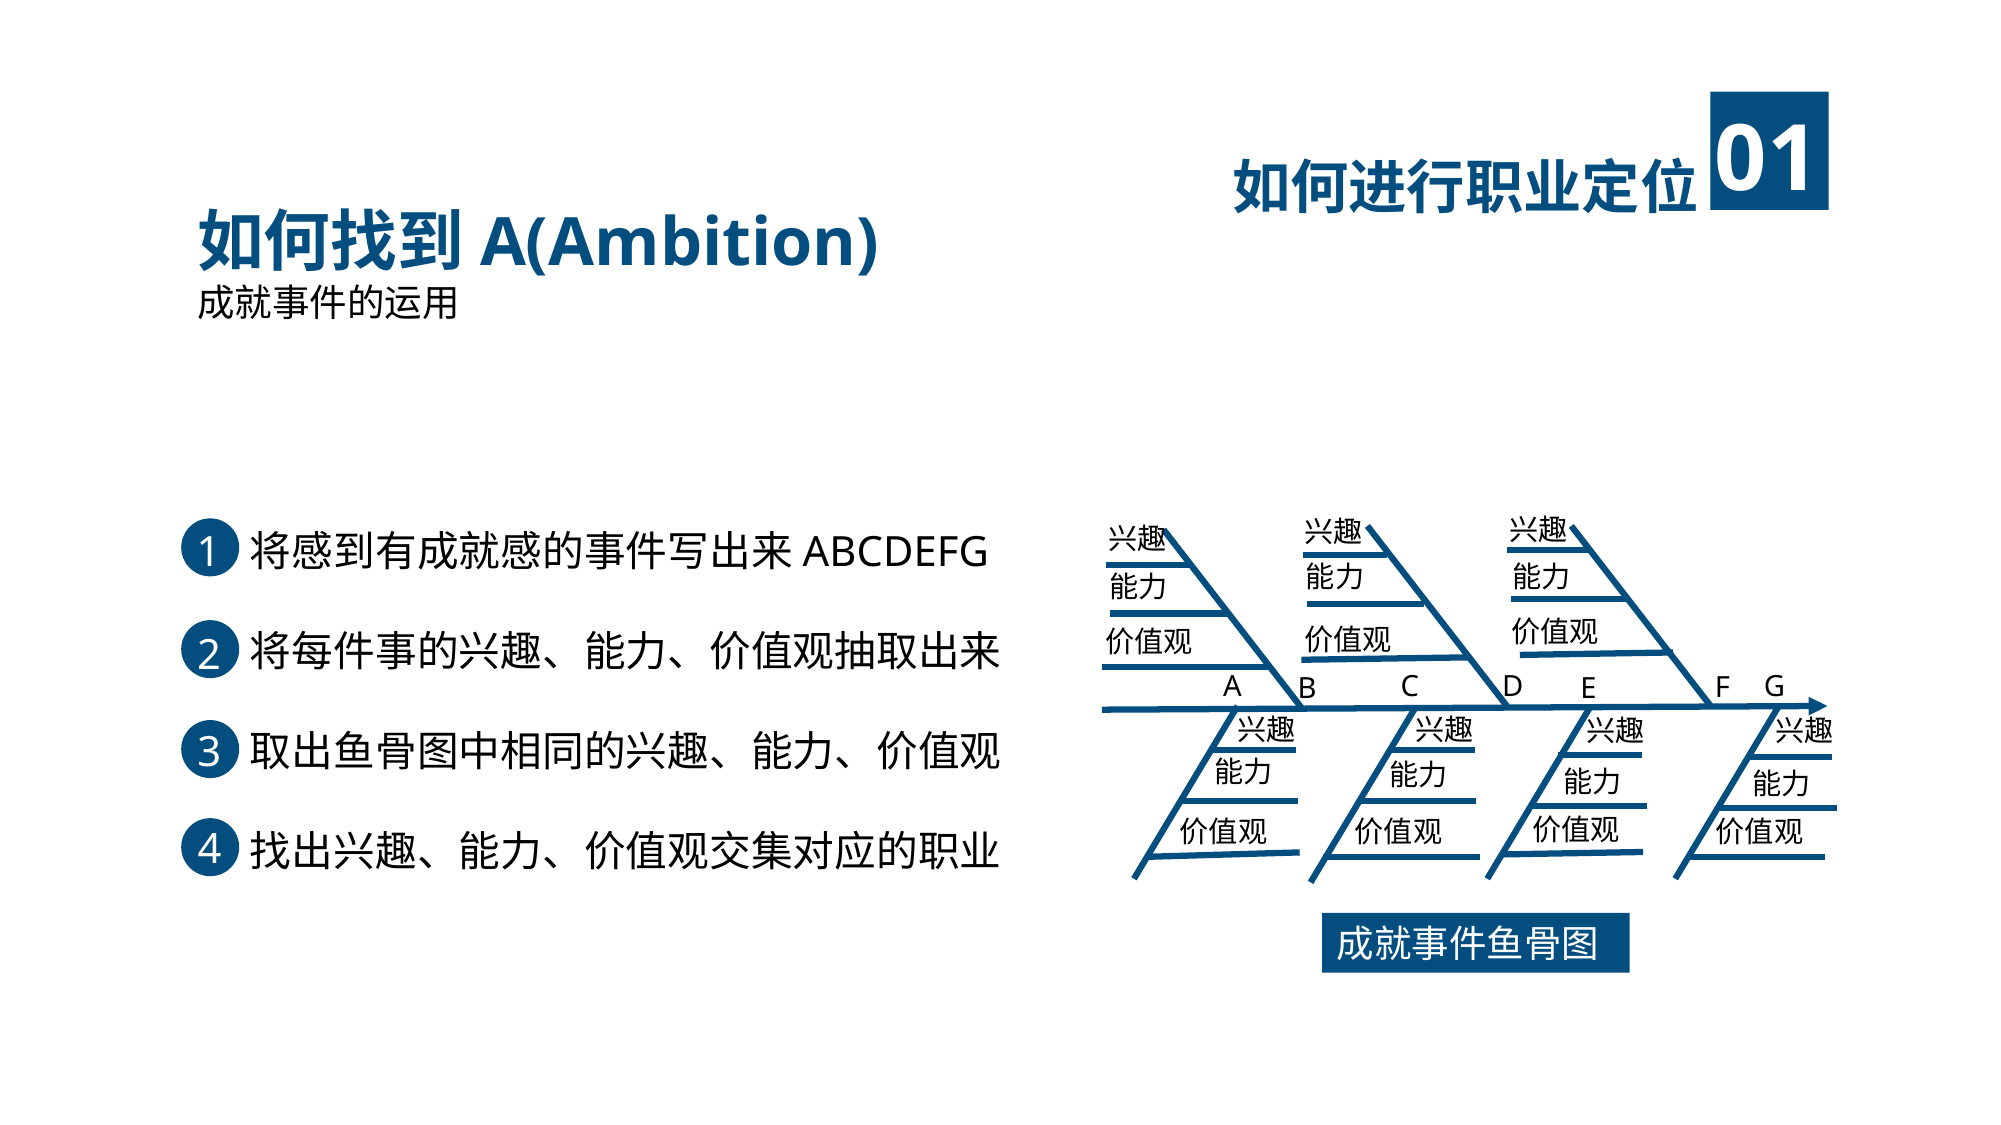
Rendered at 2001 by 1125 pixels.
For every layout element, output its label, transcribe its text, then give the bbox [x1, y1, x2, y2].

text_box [181, 516, 1017, 886]
text_box 如何找到A(Ambition) 成就事件的运用 [182, 191, 909, 377]
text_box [1090, 503, 1861, 974]
text_box 如何进行职业定位 [1217, 142, 1837, 273]
